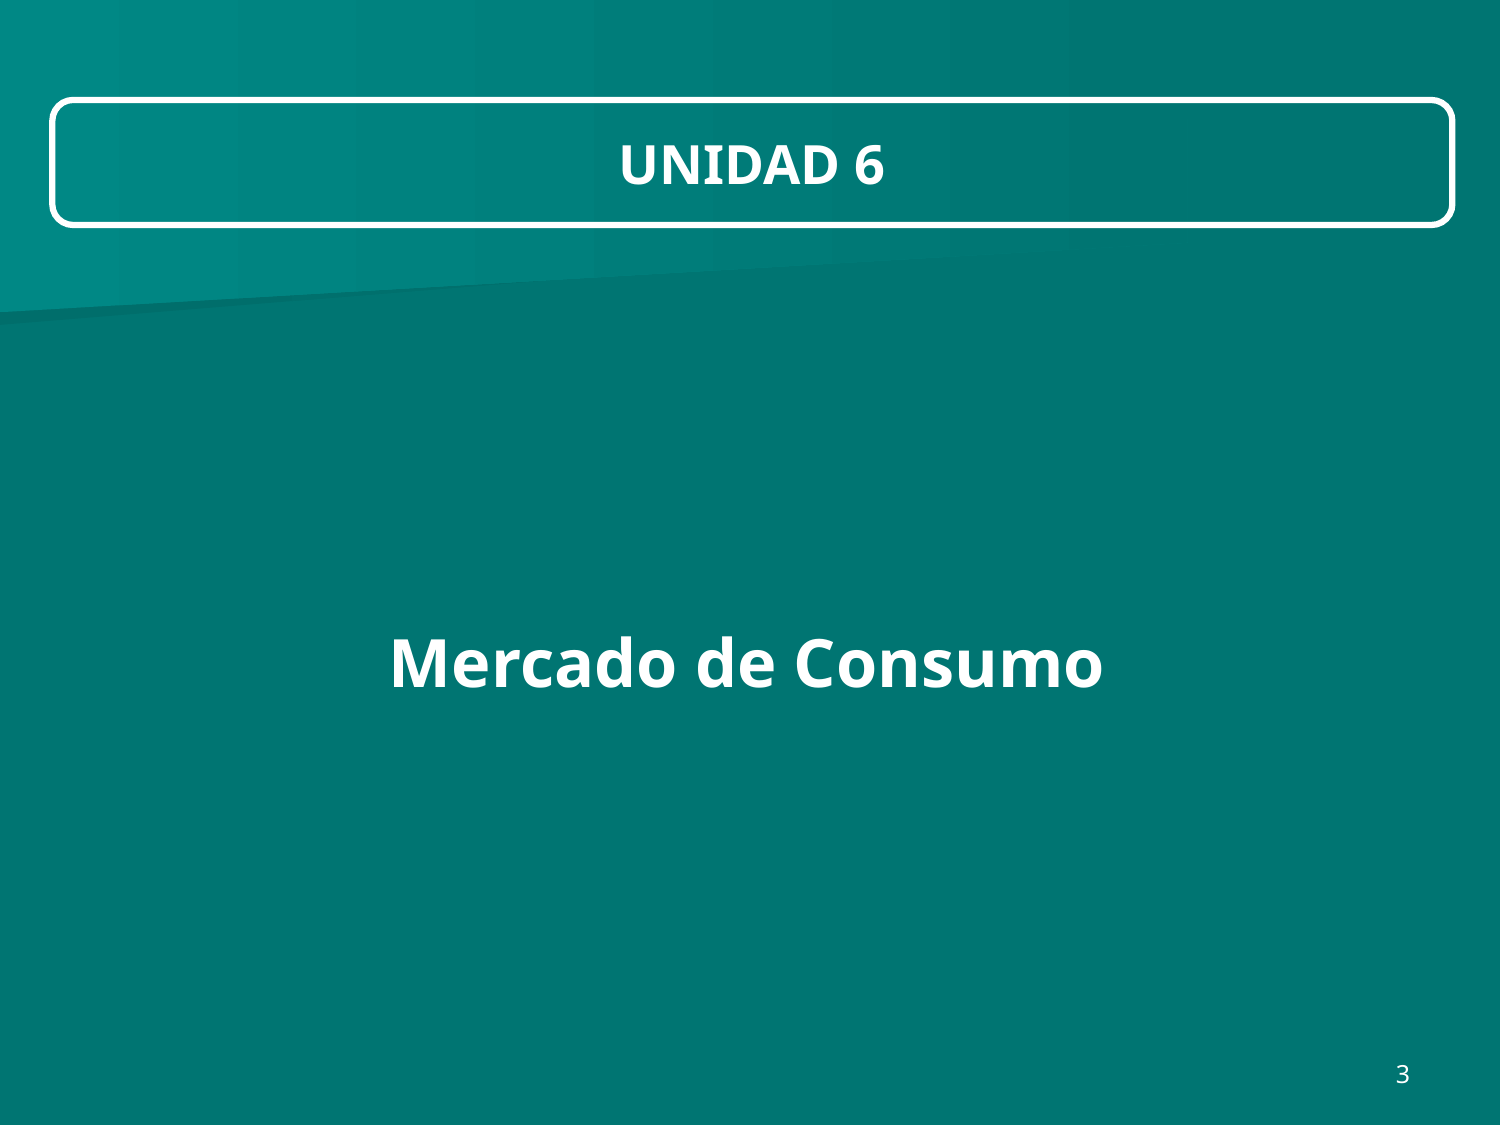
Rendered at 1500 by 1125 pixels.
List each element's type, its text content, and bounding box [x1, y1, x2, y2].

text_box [29, 99, 1466, 710]
slide_number 3 [1074, 1024, 1426, 1101]
